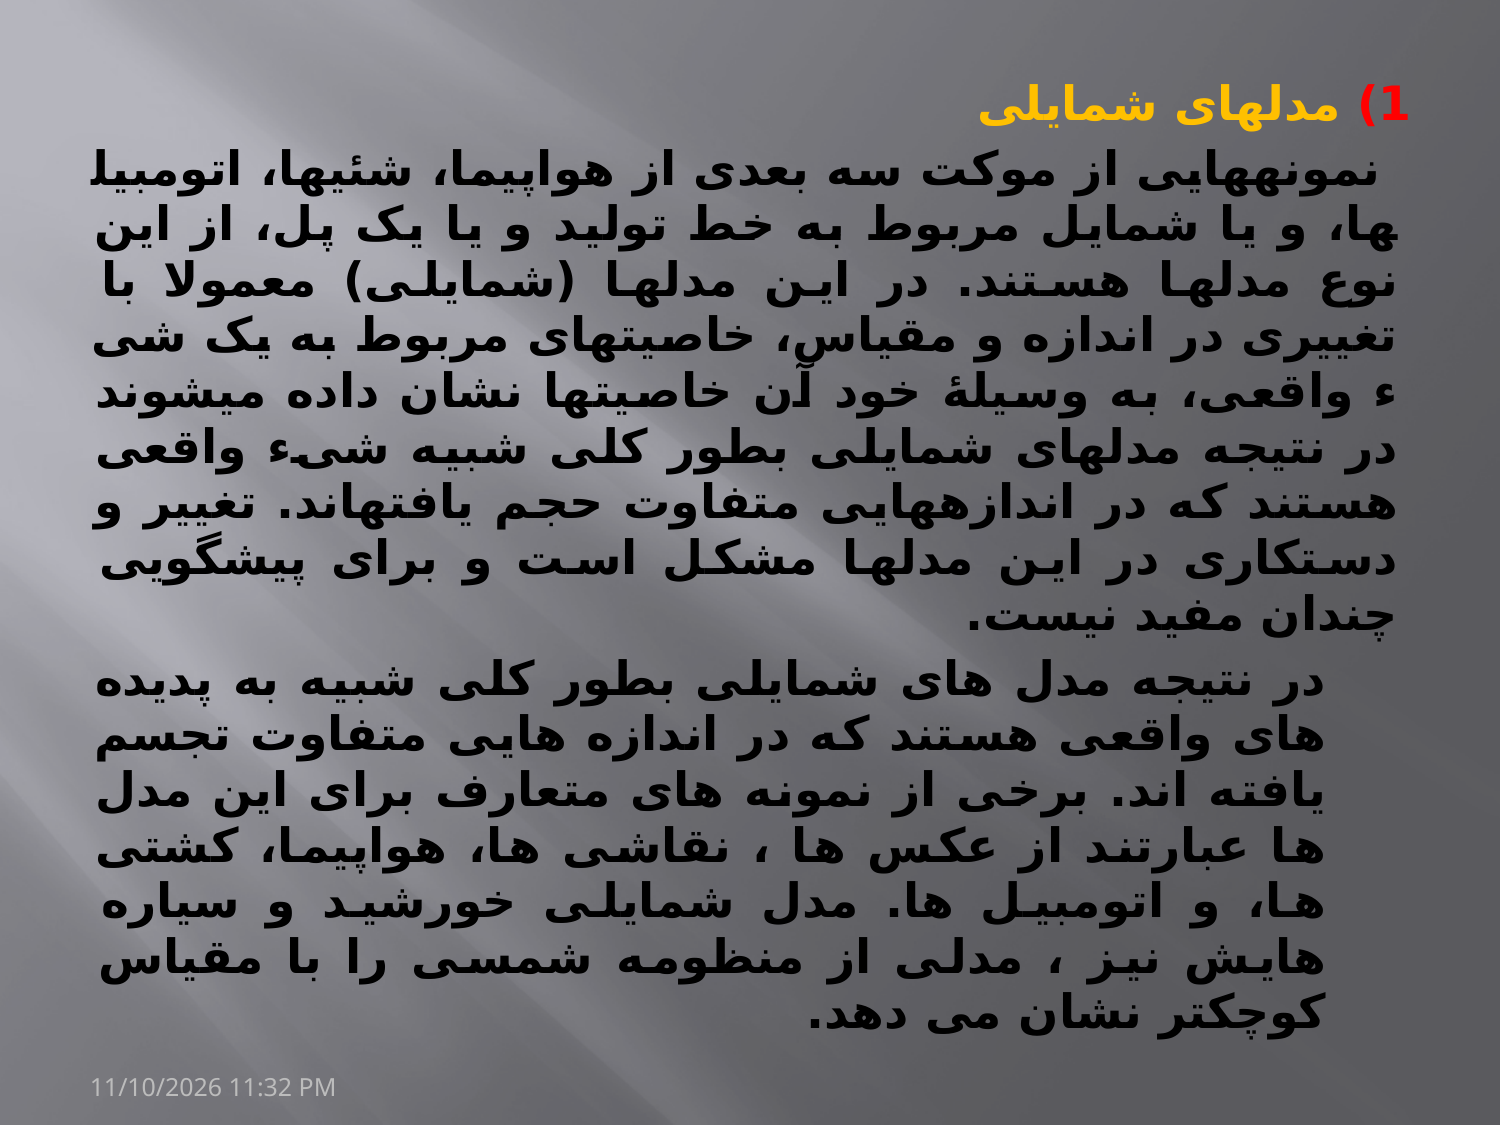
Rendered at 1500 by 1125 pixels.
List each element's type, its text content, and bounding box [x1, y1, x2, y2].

list 1) مدل­های شمایلی نمونه­هایی از موکت سه بعدی از هواپیما، شئی­ها، اتومبیل­ها، و یا شمایل­ مربوط به خط تولید و یا یک پل، از این نوع مدل­ها هستند. در این مدل­ها (شمایلی) معمولا با تغییری در اندازه و مقیاس، خاصیت­های مربوط به یک شی­ء واقعی، به وسیلۀ خود آن خاصیت­ها نشان داده می­شوند در نتیجه مدل­های شمایلی بطور کلی شبیه شی­ء واقعی هستند که در اندازه­هایی متفاوت حجم یافته­اند. تغییر و دستکاری در این مدل­ها مشکل است و برای پیش­گویی چندان مفید نیست. در نتیجه مدل های شمایلی بطور کلی شبیه به پدیده های واقعی هستند که در اندازه هایی متفاوت تجسم یافته اند. برخی از نمونه های متعارف برای این مدل ها عبارتند از عکس ها ، نقاشی ها، هواپیما، کشتی ها، و اتومبیل ها. مدل شمایلی خورشید و سیاره هایش نیز ، مدلی از منظومه شمسی را با مقیاس کوچکتر نشان می دهد. [76, 66, 1427, 1059]
slide_number 20/مارس/1 [75, 1052, 425, 1113]
